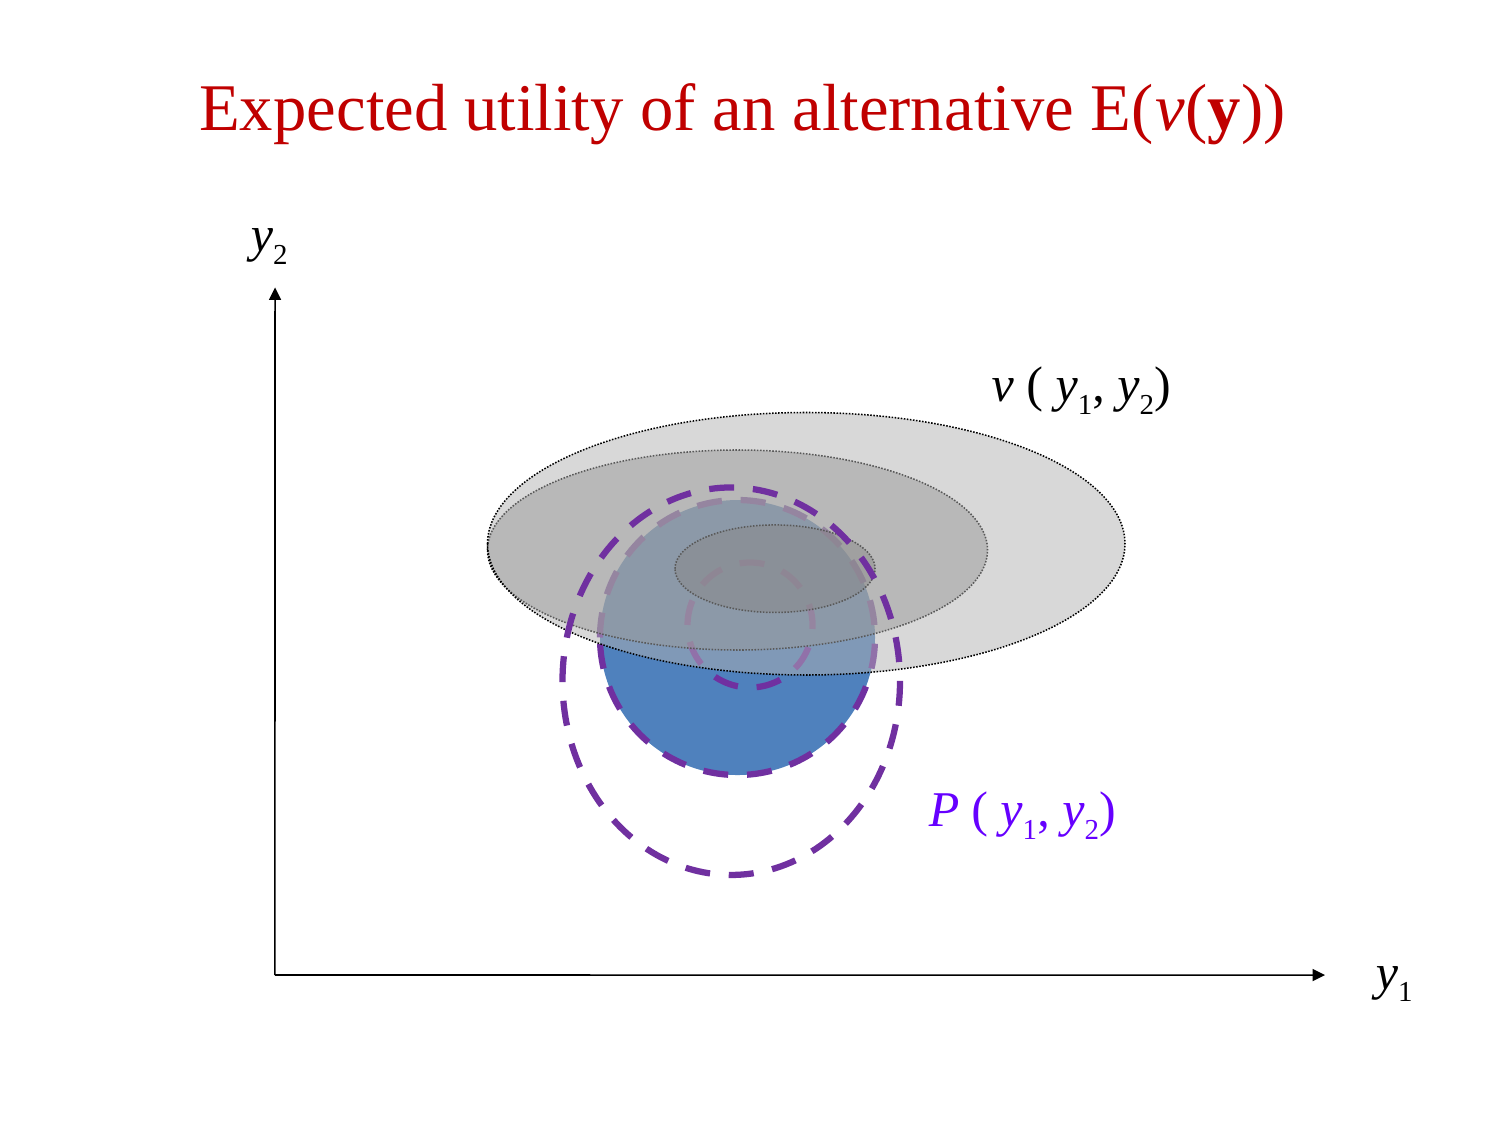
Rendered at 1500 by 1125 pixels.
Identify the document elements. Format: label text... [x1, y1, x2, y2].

text_box [487, 412, 1126, 670]
title Expected utility of an alternative E(v(y)) [75, 45, 1425, 163]
text_box [276, 968, 1325, 982]
text_box P ( y1, y2) [914, 769, 1143, 853]
text_box [268, 287, 282, 976]
text_box v ( y1, y2) [976, 344, 1198, 428]
text_box [562, 487, 901, 875]
text_box y2 [236, 194, 303, 278]
text_box y1 [1361, 931, 1428, 1015]
